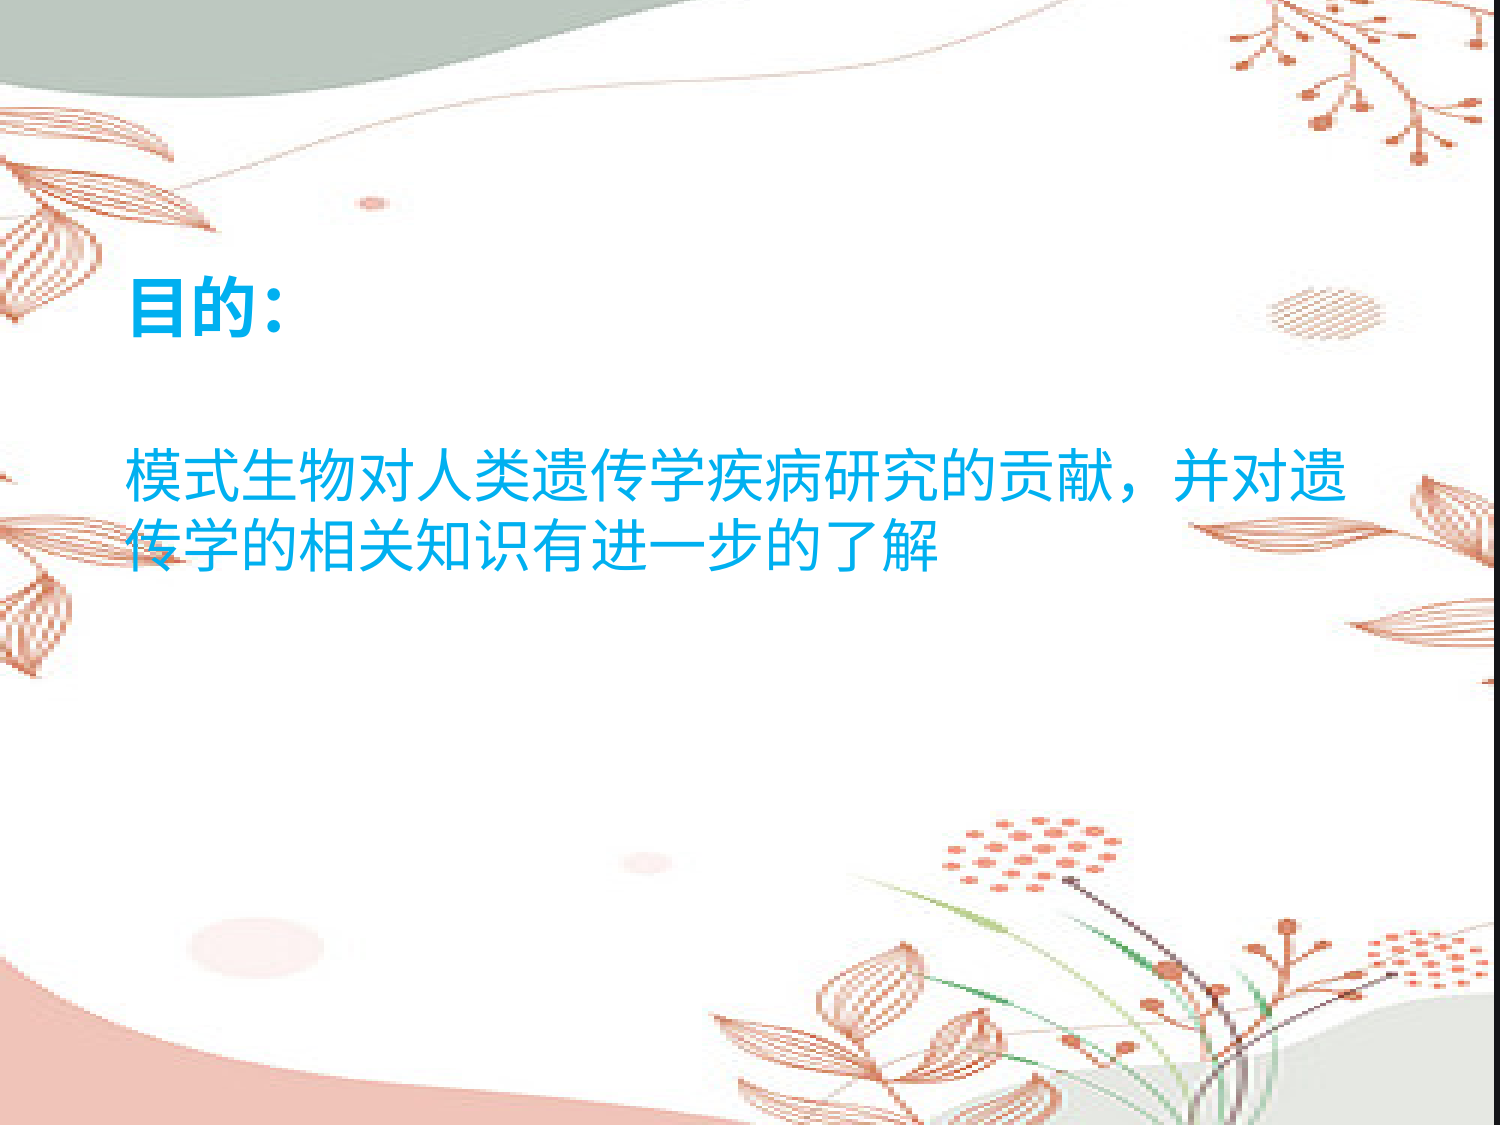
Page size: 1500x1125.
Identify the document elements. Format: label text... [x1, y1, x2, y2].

subtitle 目的： 模式生物对人类遗传学疾病研究的贡献，并对遗传学的相关知识有进一步的了解 [109, 92, 1392, 1028]
picture [0, 0, 1500, 1125]
